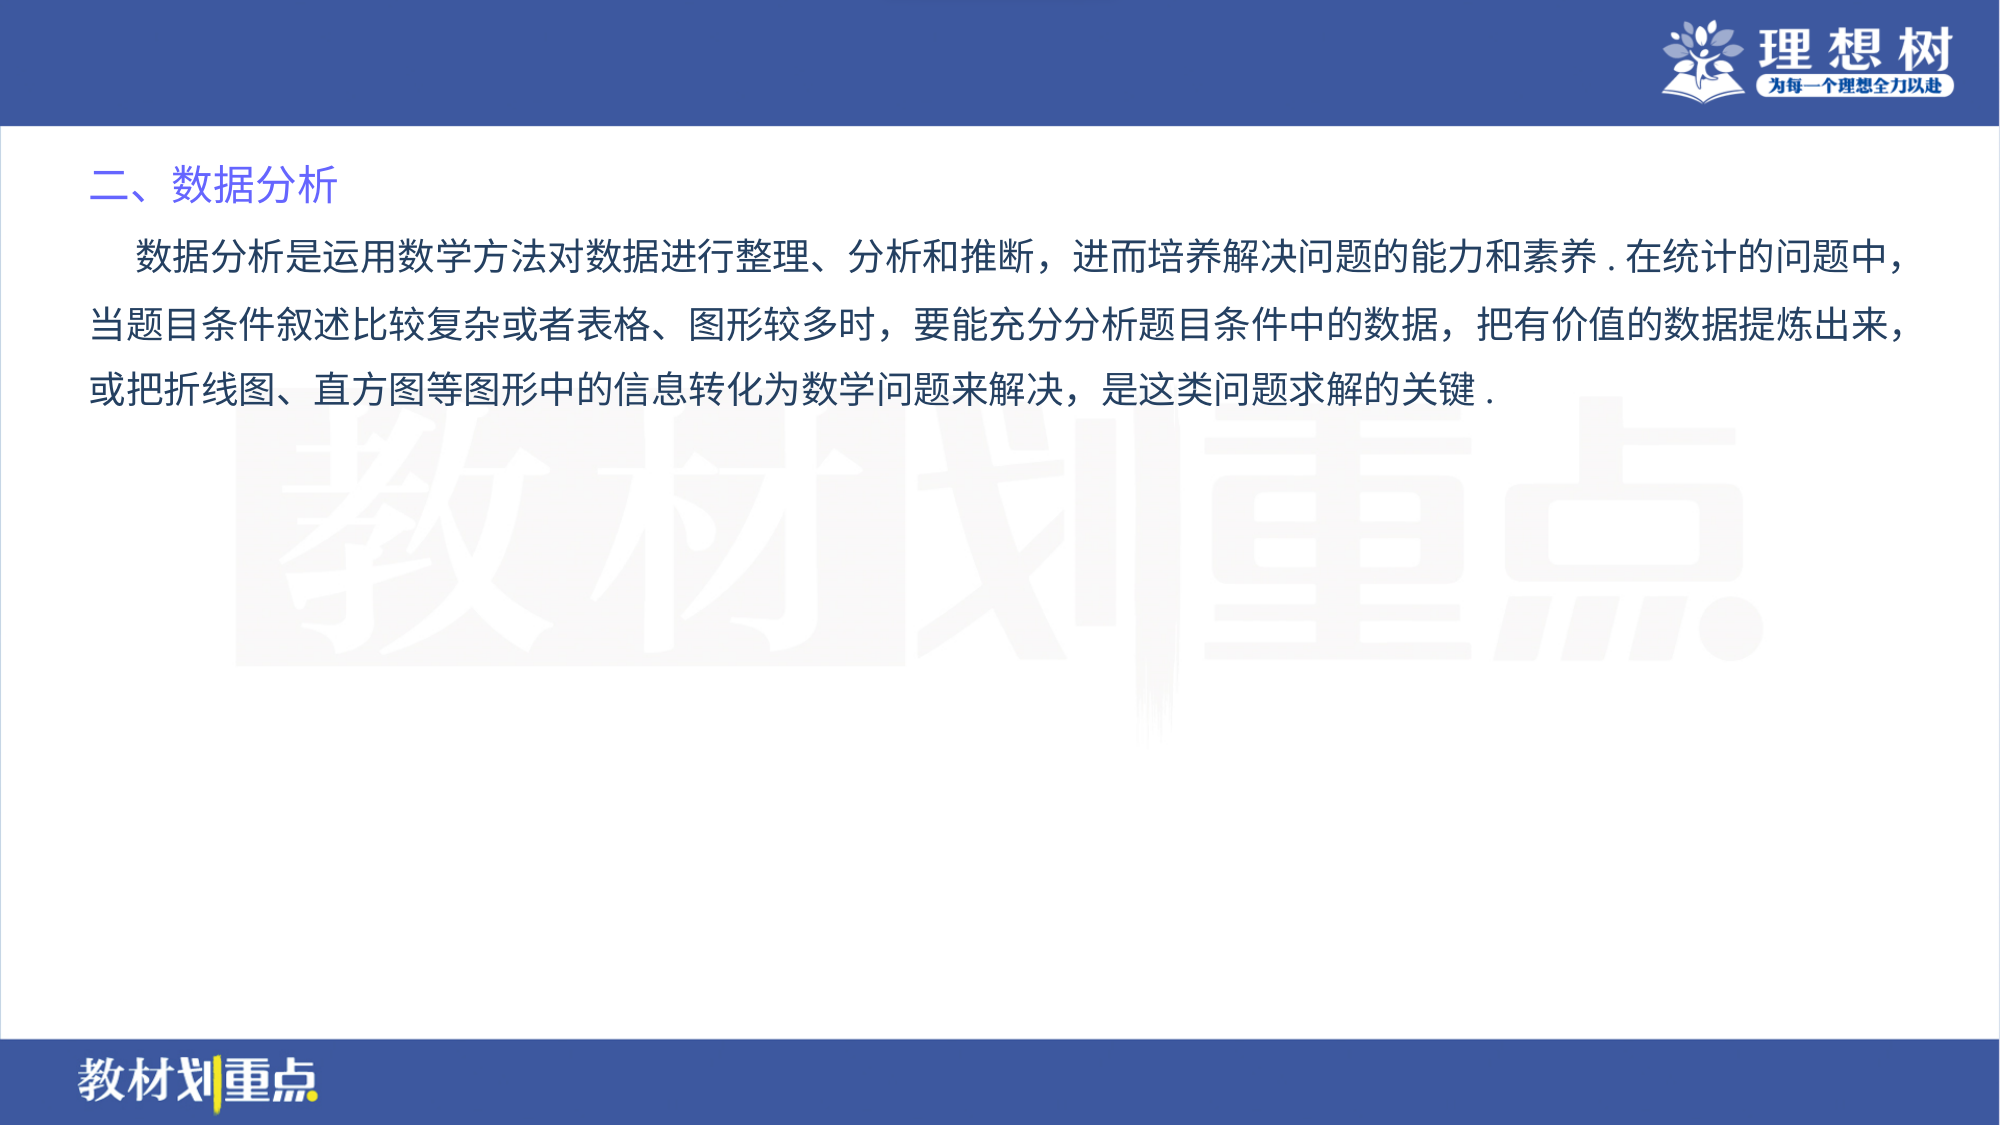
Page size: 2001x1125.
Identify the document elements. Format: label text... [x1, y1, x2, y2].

picture [0, 0, 2000, 1125]
text_box 数据分析是运用数学方法对数据进行整理、分析和推断，进而培养解决问题的能力和素养.在统计的问题中， 当题目条件叙述比较复杂或者表格、图形较多时，要能充分分析题目条件中的数据，把有价值的数据提炼出来， 或把折线图、直方图等图形中的信息转化为数学问题来解决，是这类问题求解的关键. [88, 208, 1911, 405]
text_box 二、数据分析 [88, 135, 1911, 208]
